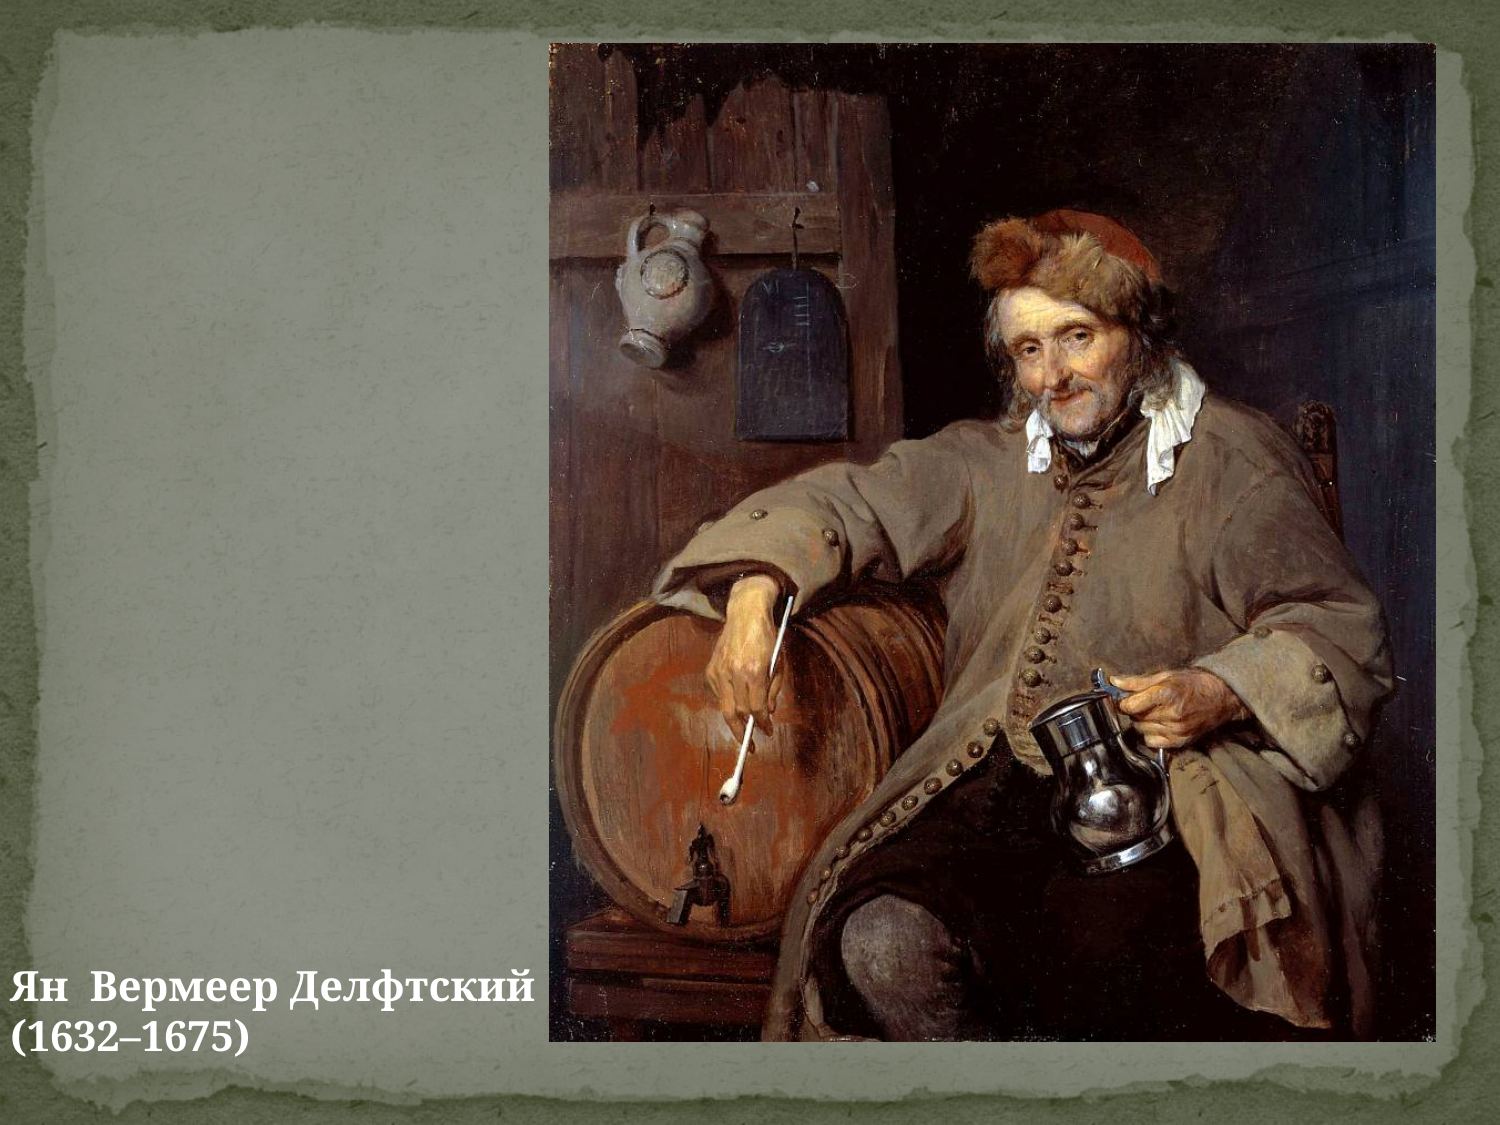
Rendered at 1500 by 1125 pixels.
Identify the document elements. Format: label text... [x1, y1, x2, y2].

text_box Ян Вермеер Делфтский (1632–1675) [0, 952, 582, 1068]
picture [549, 43, 1436, 1042]
